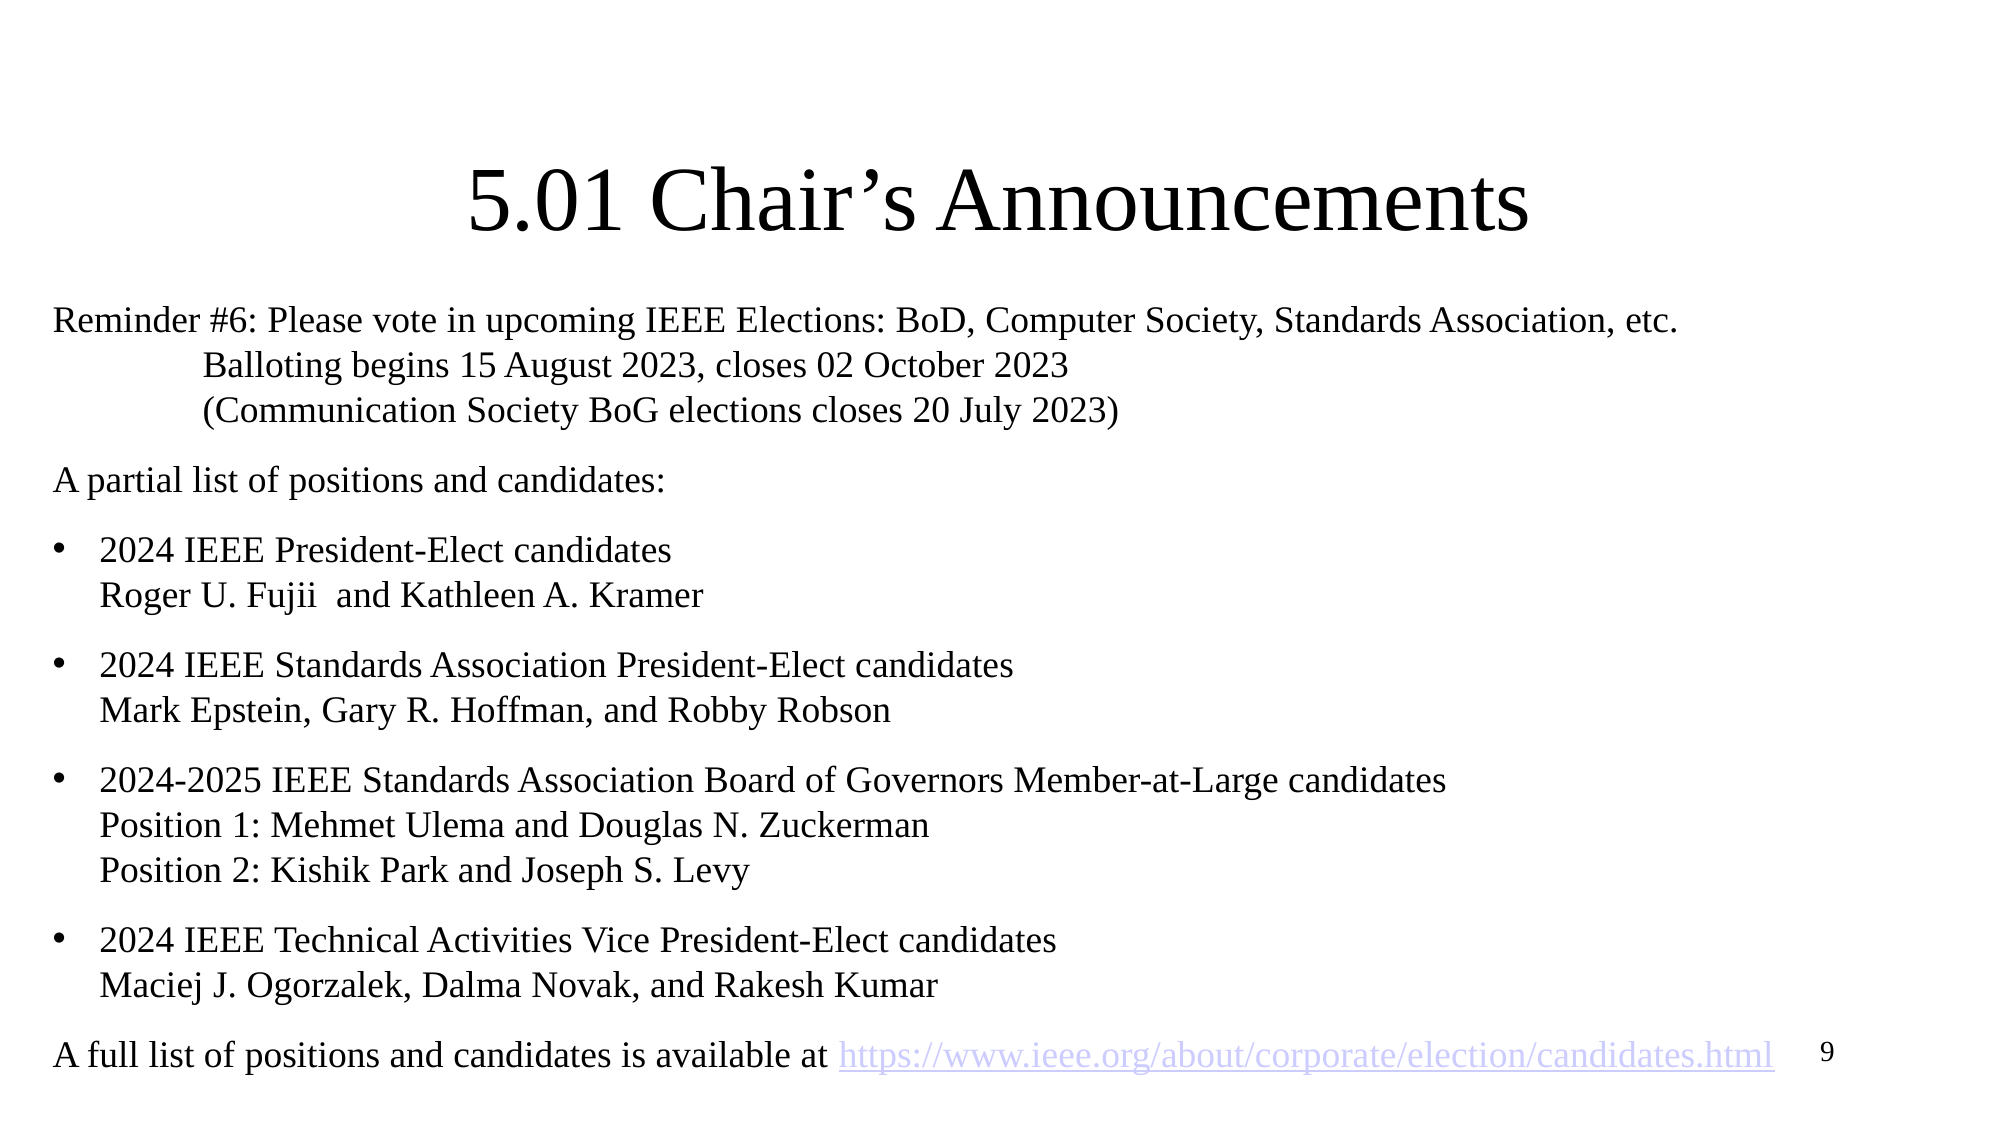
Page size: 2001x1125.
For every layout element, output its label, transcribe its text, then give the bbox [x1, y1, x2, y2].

list Reminder #6: Please vote in upcoming IEEE Elections: BoD, Computer Society, Standards Association, etc. Balloting begins 15 August 2023, closes 02 October 2023 (Communication Society BoG elections closes 20 July 2023) A partial list of positions and candidates: 2024 IEEE President-Elect candidates Roger U. Fujii and Kathleen A. Kramer 2024 IEEE Standards Association President-Elect candidates Mark Epstein, Gary R. Hoffman, and Robby Robson 2024-2025 IEEE Standards Association Board of Governors Member-at-Large candidates Position 1: Mehmet Ulema and Douglas N. Zuckerman Position 2: Kishik Park and Joseph S. Levy 2024 IEEE Technical Activities Vice President-Elect candidates Maciej J. Ogorzalek, Dalma Novak, and Rakesh Kumar A full list of positions and candidates is available at https://www.ieee.org/about/corporate/election/candidates.html [37, 287, 1951, 1088]
slide_number 9 [1433, 1024, 1851, 1101]
title 5.01 Chair’s Announcements [149, 99, 1851, 287]
